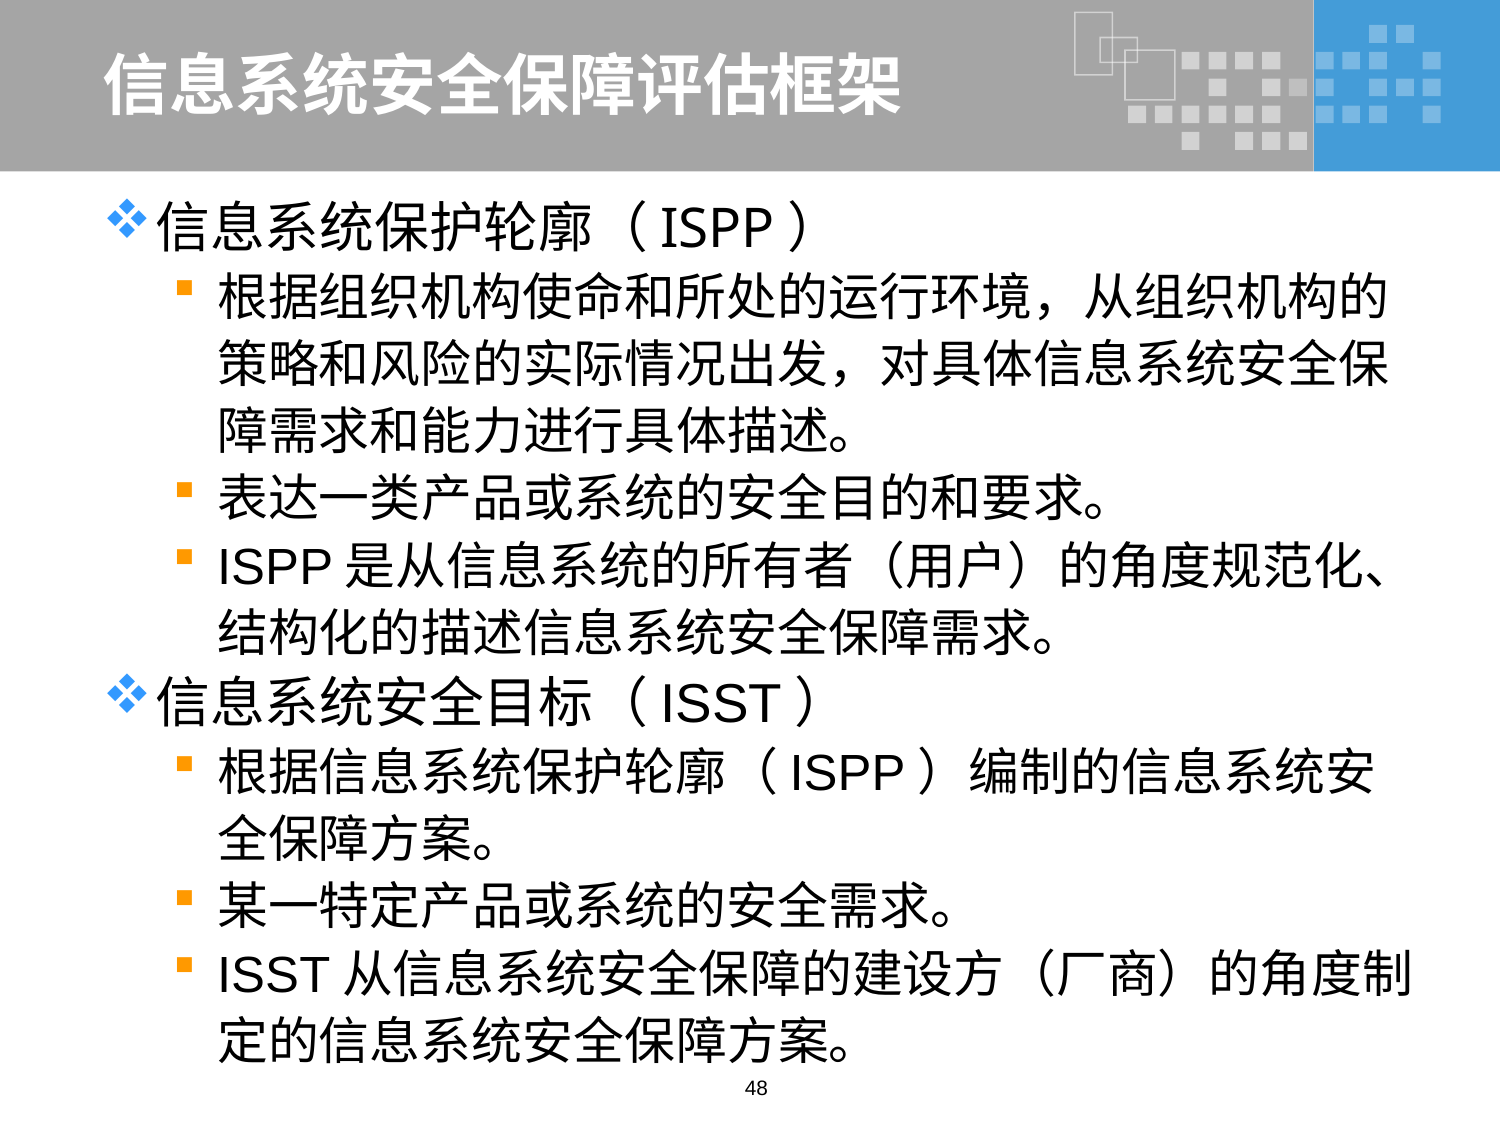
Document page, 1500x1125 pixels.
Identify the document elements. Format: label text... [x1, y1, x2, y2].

list 信息系统保护轮廓（ISPP） 根据组织机构使命和所处的运行环境，从组织机构的策略和风险的实际情况出发，对具体信息系统安全保障需求和能力进行具体描述。 表达一类产品或系统的安全目的和要求。 ISPP是从信息系统的所有者（用户）的角度规范化、结构化的描述信息系统安全保障需求。 信息系统安全目标（ISST） 根据信息系统保护轮廓（ISPP）编制的信息系统安全保障方案。 某一特定产品或系统的安全需求。 ISST从信息系统安全保障的建设方（厂商）的角度制定的信息系统安全保障方案。 [87, 178, 1432, 1083]
slide_number 48 [687, 1066, 826, 1111]
title 信息系统安全保障评估框架 [87, 42, 1252, 123]
